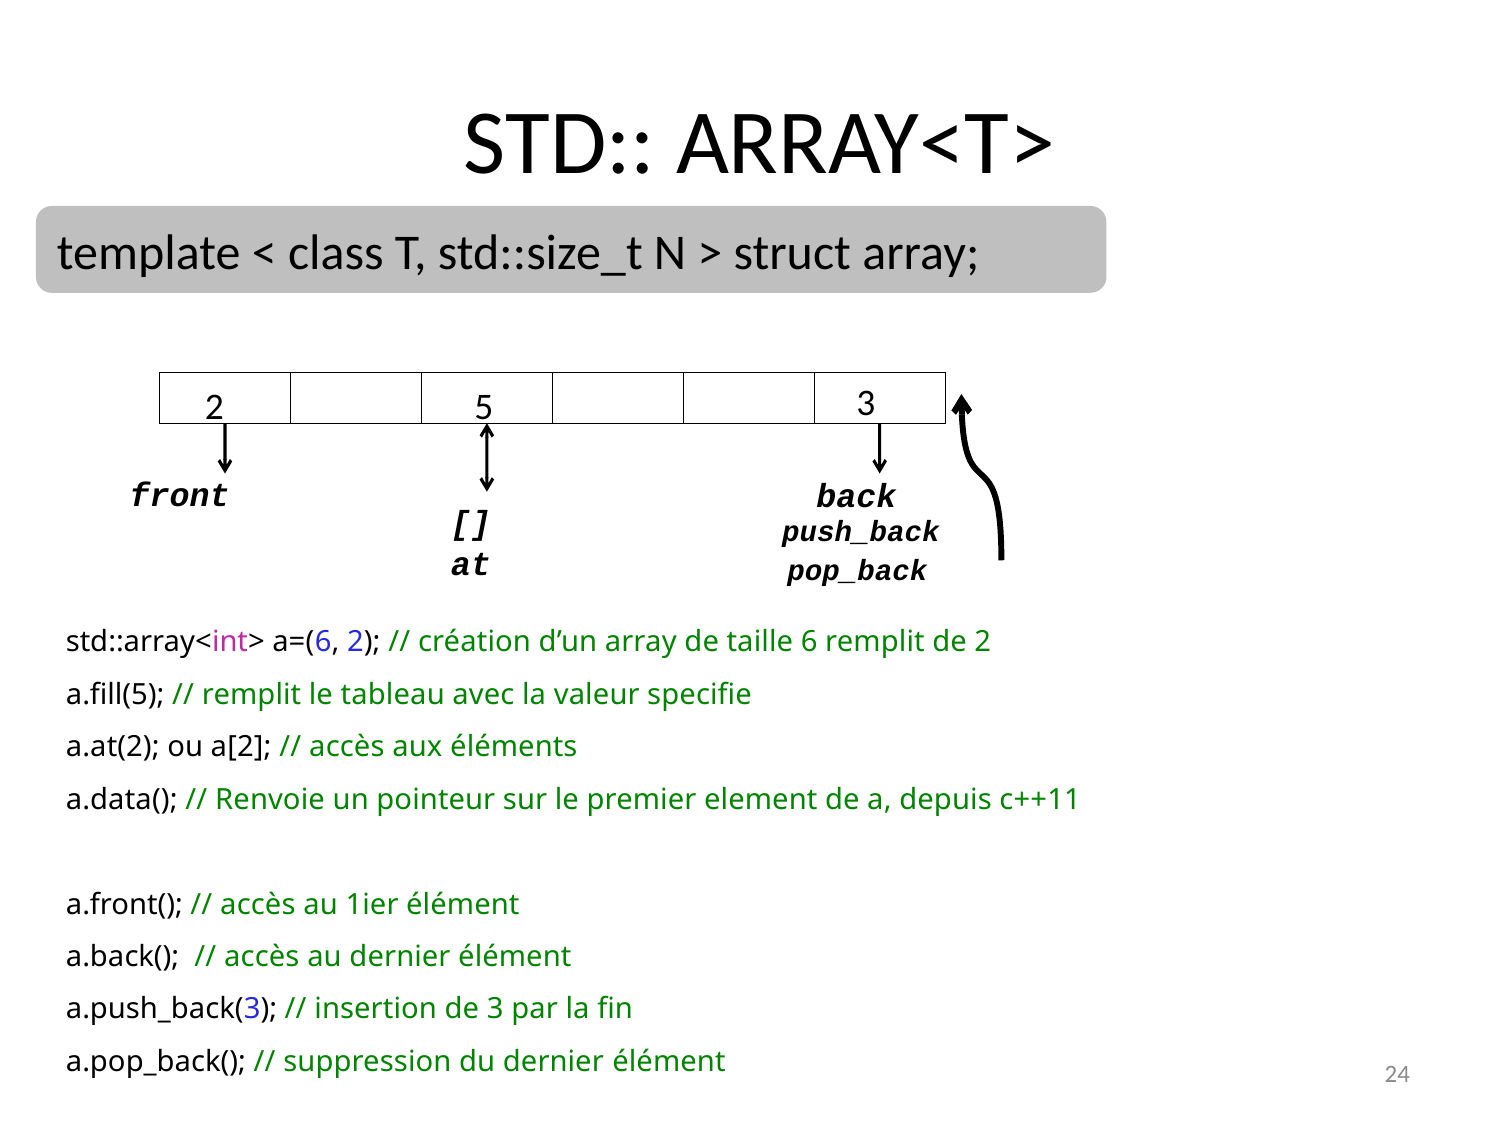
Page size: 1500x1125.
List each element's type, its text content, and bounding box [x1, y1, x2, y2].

text_box template < class T, std::size_t N > struct array; [35, 205, 1107, 293]
text_box std::array<int> a=(6, 2); // création d’un array de taille 6 remplit de 2 a.fill(5); // remplit le tableau avec la valeur specifie a.at(2); ou a[2]; // accès aux éléments a.data(); // Renvoie un pointeur sur le premier element de a, depuis c++11 a.front(); // accès au 1ier élément a.back(); // accès au dernier élément a.push_back(3); // insertion de 3 par la fin a.pop_back(); // suppression du dernier élément [31, 597, 1460, 1085]
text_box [961, 393, 1002, 561]
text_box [126, 370, 946, 575]
title STD:: ARRAY<T> [85, 42, 1436, 231]
slide_number 24 [1074, 1042, 1425, 1103]
text_box push_back pop_back [752, 491, 982, 587]
